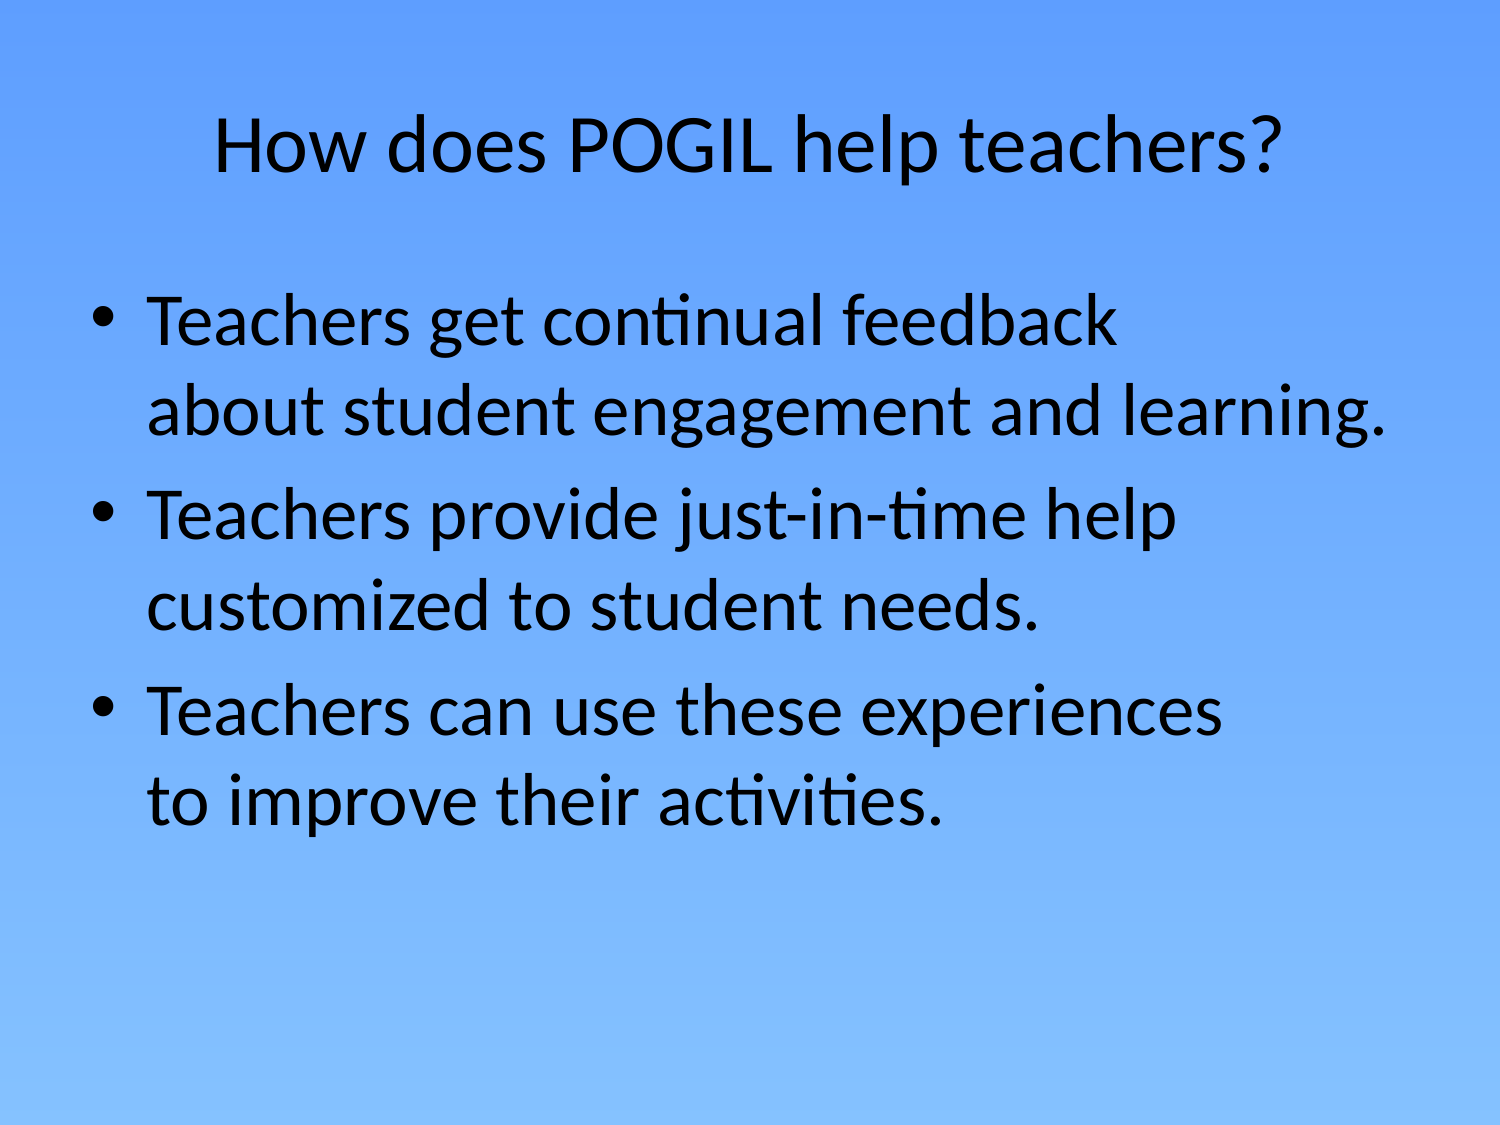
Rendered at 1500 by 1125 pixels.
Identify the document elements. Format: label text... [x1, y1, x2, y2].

list Teachers get continual feedback about student engagement and learning. Teachers provide just-in-time help customized to student needs. Teachers can use these experiences to improve their activities. [75, 262, 1425, 1005]
title How does POGIL help teachers? [75, 45, 1425, 233]
